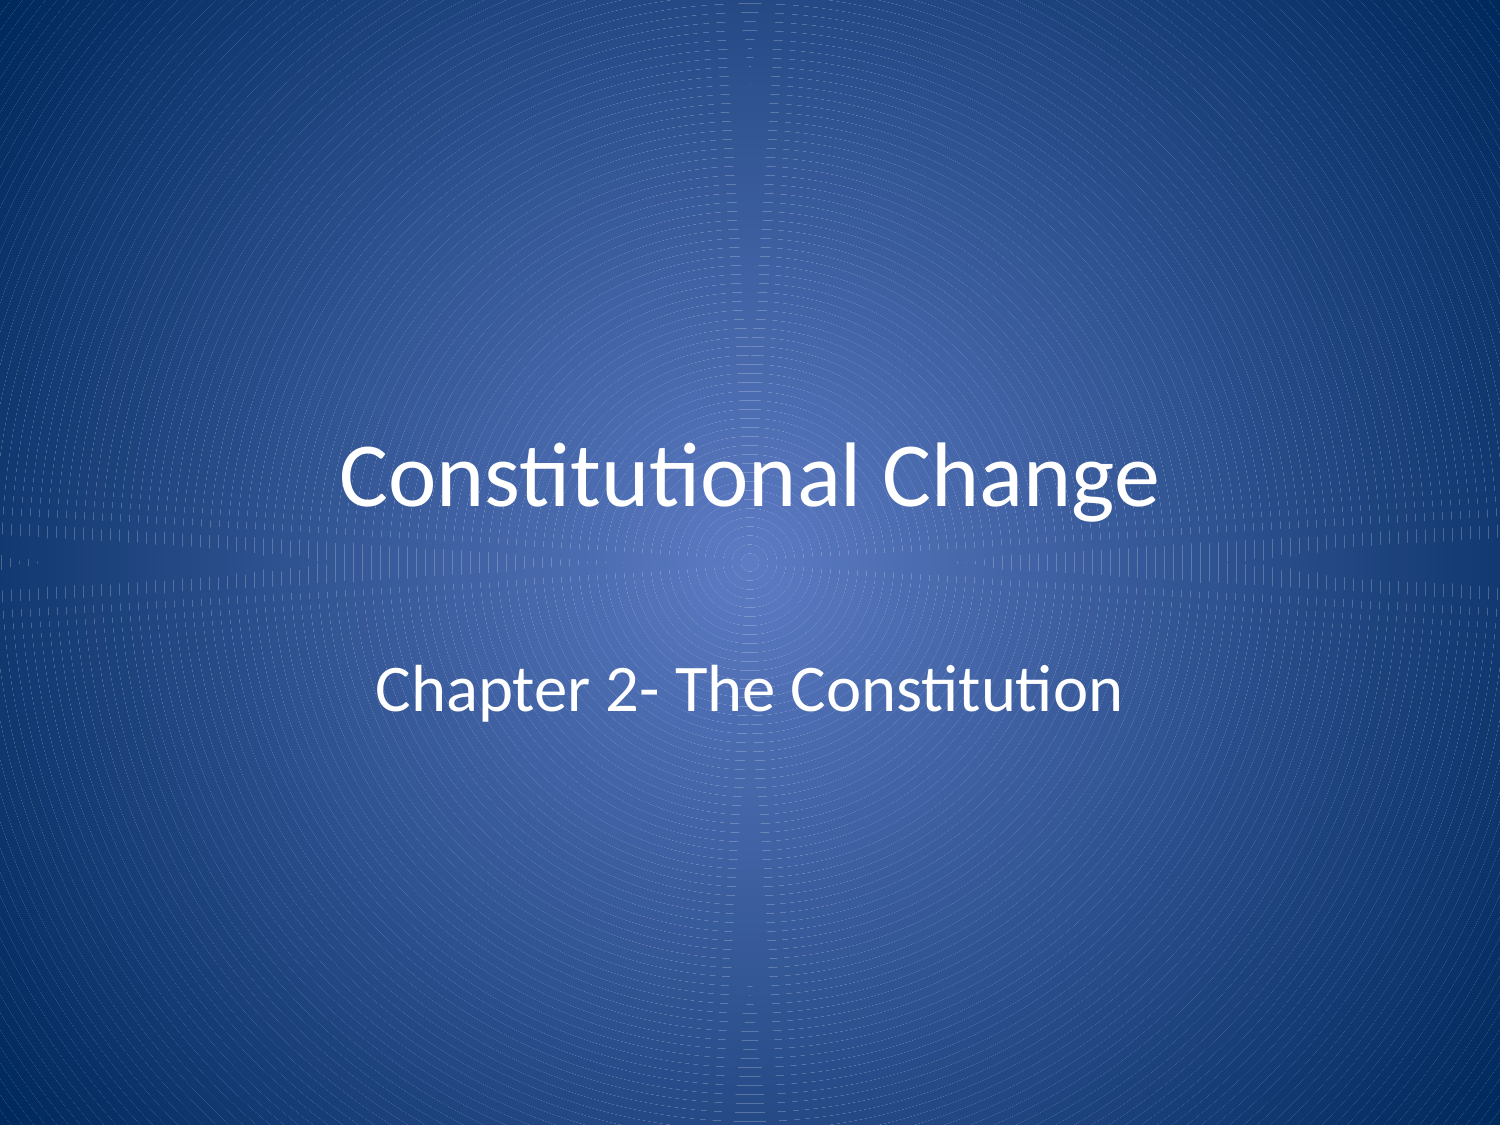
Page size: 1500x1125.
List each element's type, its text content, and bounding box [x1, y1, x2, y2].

title Constitutional Change [112, 349, 1388, 591]
subtitle Chapter 2- The Constitution [225, 637, 1275, 925]
